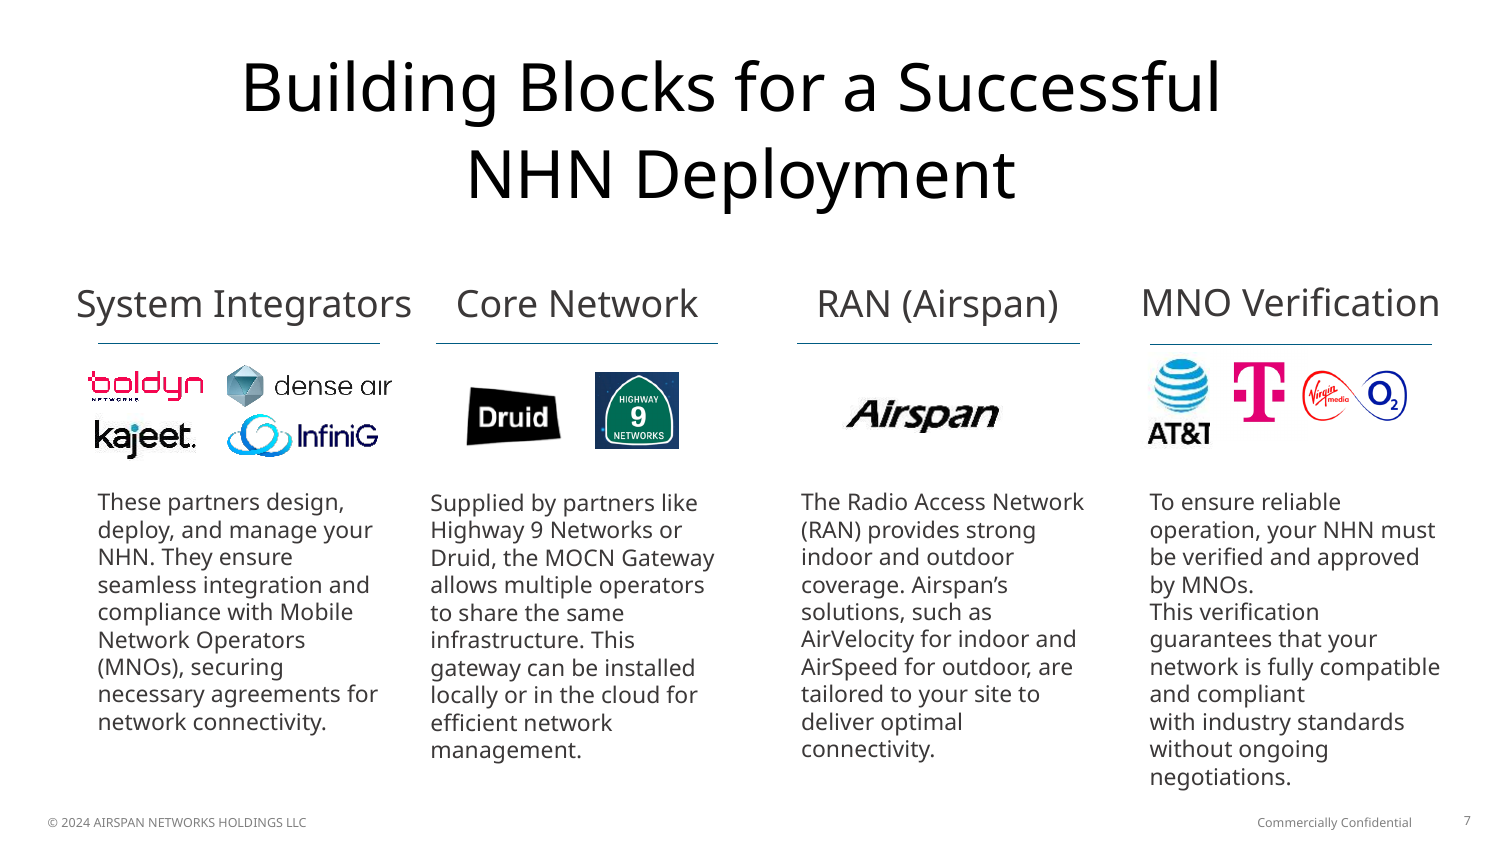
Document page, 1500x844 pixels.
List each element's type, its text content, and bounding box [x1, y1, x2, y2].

list Building Blocks for a Successful NHN Deployment [125, 46, 1357, 139]
picture [65, 350, 401, 466]
text_box System Integrators [33, 272, 392, 333]
text_box To ensure reliable operation, your NHN must be verified and approved by MNOs. This verification guarantees that your network is fully compatible and compliant with industry standards without ongoing negotiations. [1134, 480, 1459, 742]
text_box MNO Verification [1122, 271, 1459, 332]
text_box The Radio Access Network (RAN) provides strong indoor and outdoor coverage. Airspan’s solutions, such as AirVelocity for indoor and AirSpeed for outdoor, are tailored to your site to deliver optimal connectivity. [786, 480, 1111, 742]
text_box These partners design, deploy, and manage your NHN. They ensure seamless integration and compliance with Mobile Network Operators (MNOs), securing necessary agreements for network connectivity. [82, 480, 407, 781]
text_box Core Network [392, 272, 763, 333]
text_box RAN (Airspan) [783, 272, 1092, 333]
picture [842, 389, 1006, 433]
text_box Supplied by partners like Highway 9 Networks or Druid, the MOCN Gateway allows multiple operators to share the same infrastructure. This gateway can be installed locally or in the cloud for efficient network management. [415, 481, 740, 743]
picture [1131, 346, 1418, 451]
picture [595, 372, 679, 449]
picture [444, 381, 586, 449]
